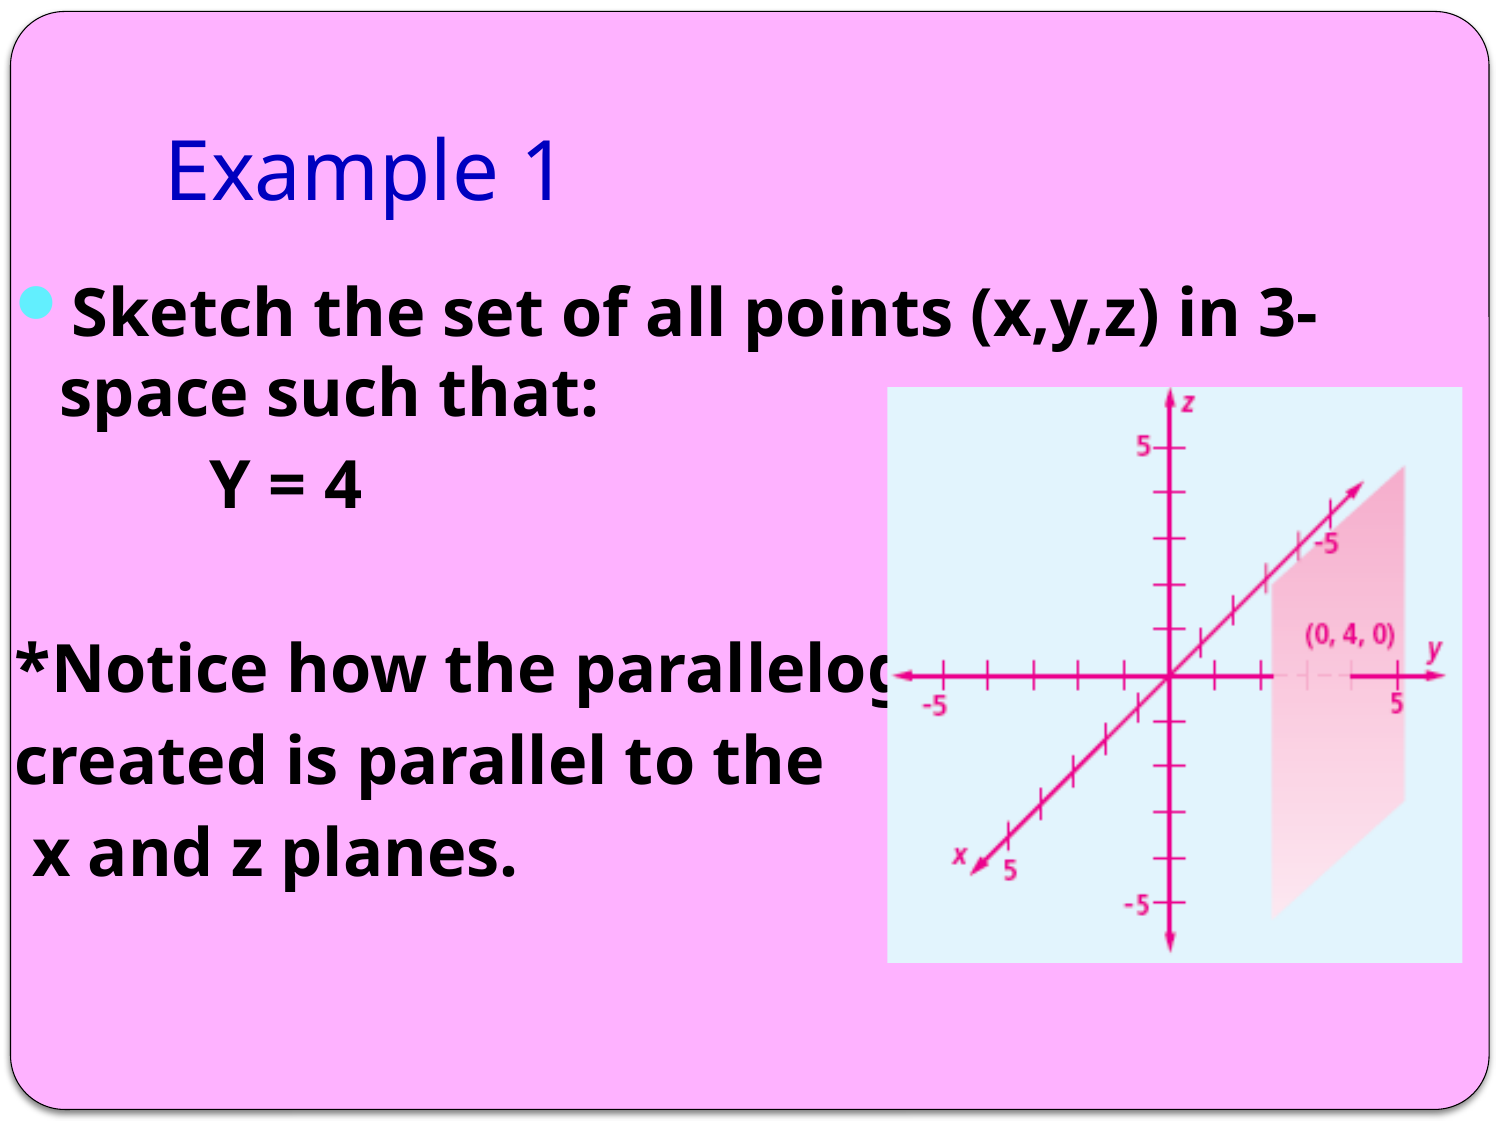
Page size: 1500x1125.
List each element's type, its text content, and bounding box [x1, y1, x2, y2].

title Example 1 [150, 45, 1425, 233]
list Sketch the set of all points (x,y,z) in 3-space such that: Y = 4 *Notice how the parallelogram created is parallel to the x and z planes. [0, 262, 1350, 1005]
picture [887, 387, 1463, 963]
